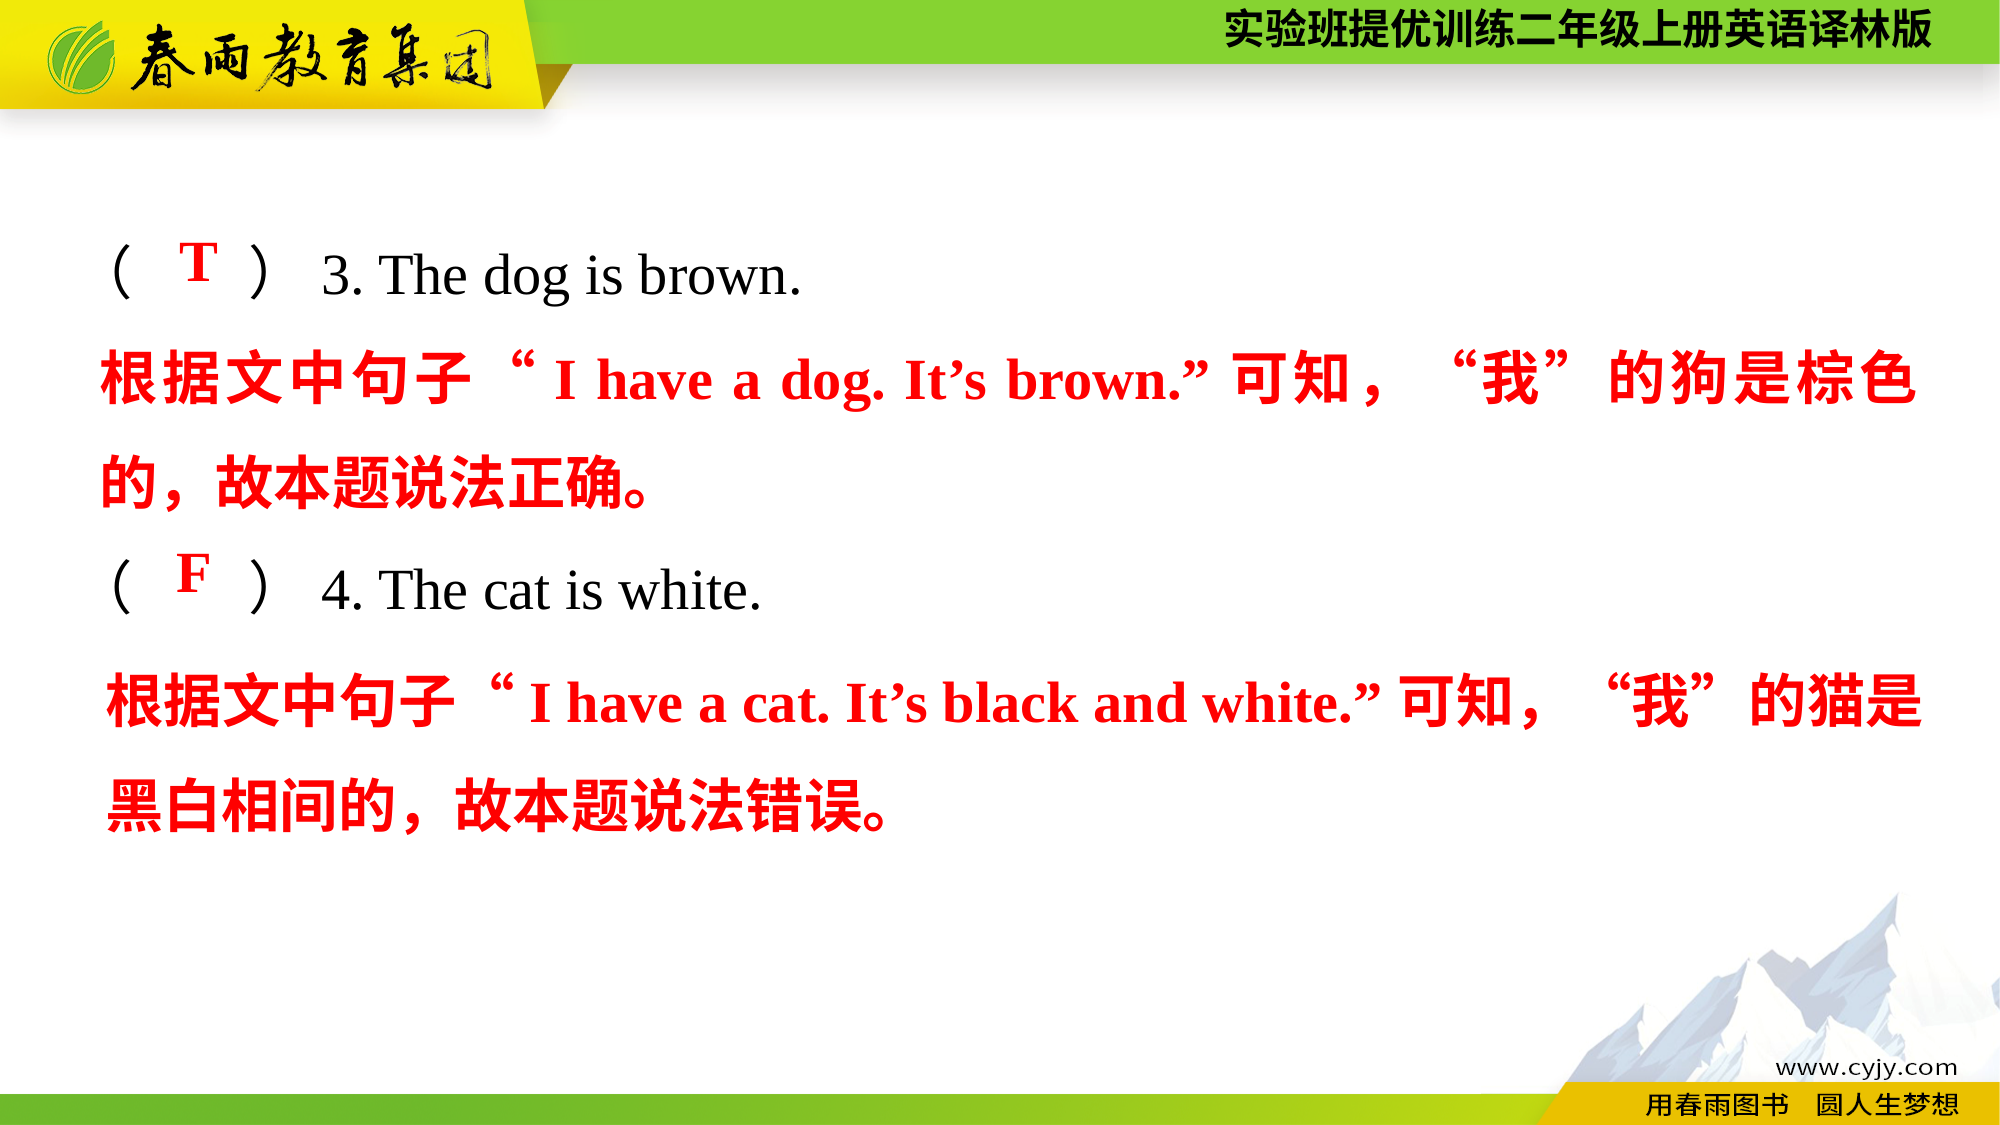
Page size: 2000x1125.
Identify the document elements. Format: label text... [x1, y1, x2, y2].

text_box 根据文中句子“I have a dog. It’s brown.”可知，“我”的狗是棕色的，故本题说法正确。 [84, 298, 1933, 524]
text_box F [161, 527, 227, 612]
list （ ）3. The dog is brown. （ ）4. The cat is white. [59, 194, 1944, 634]
picture [0, 0, 2000, 1125]
text_box 根据文中句子“I have a cat. It’s black and white.”可知，“我”的猫是黑白相间的，故本题说法错误。 [90, 621, 1939, 847]
text_box T [164, 215, 233, 301]
